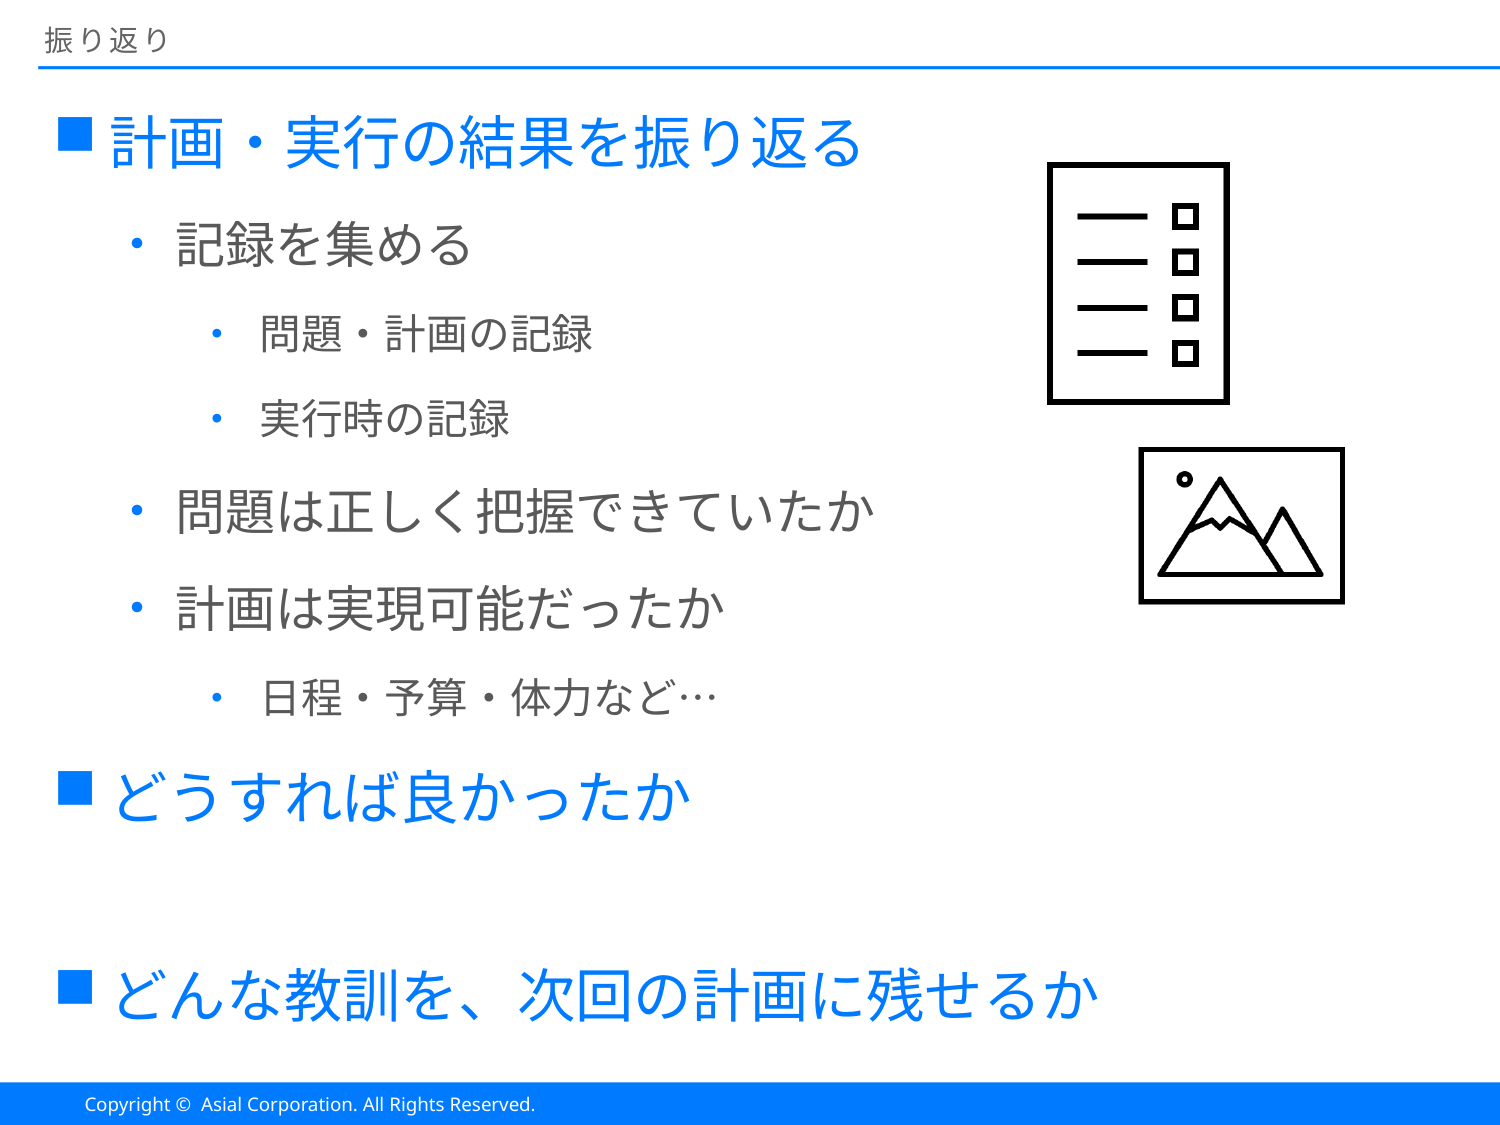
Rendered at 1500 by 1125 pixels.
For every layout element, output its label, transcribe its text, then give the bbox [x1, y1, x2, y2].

list 計画・実行の結果を振り返る 記録を集める 問題・計画の記録 実行時の記録 問題は正しく把握できていたか 計画は実現可能だったか 日程・予算・体力など… どうすれば良かったか どんな教訓を、次回の計画に残せるか [38, 84, 1459, 988]
title 振り返り [29, 7, 1223, 72]
picture [992, 136, 1372, 653]
